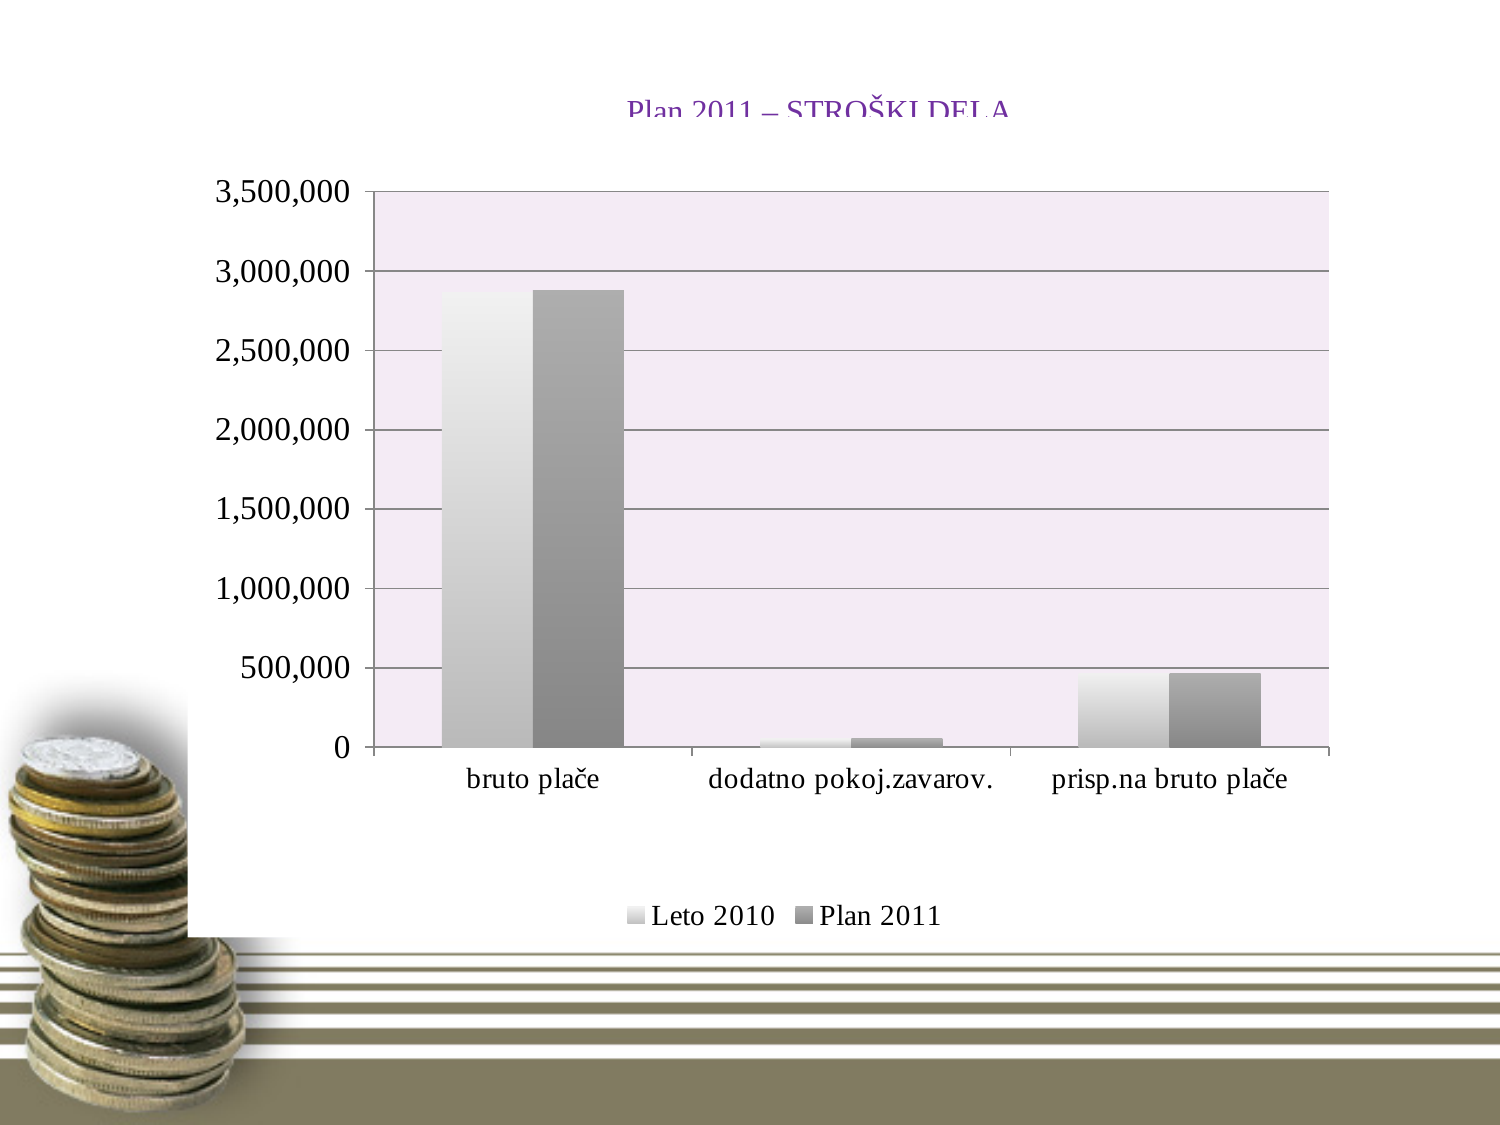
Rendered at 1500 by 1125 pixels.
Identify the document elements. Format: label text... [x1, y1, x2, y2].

chart [187, 116, 1384, 938]
title Plan 2011 – STROŠKI DELA [257, 81, 1388, 200]
picture [0, 0, 1500, 1125]
